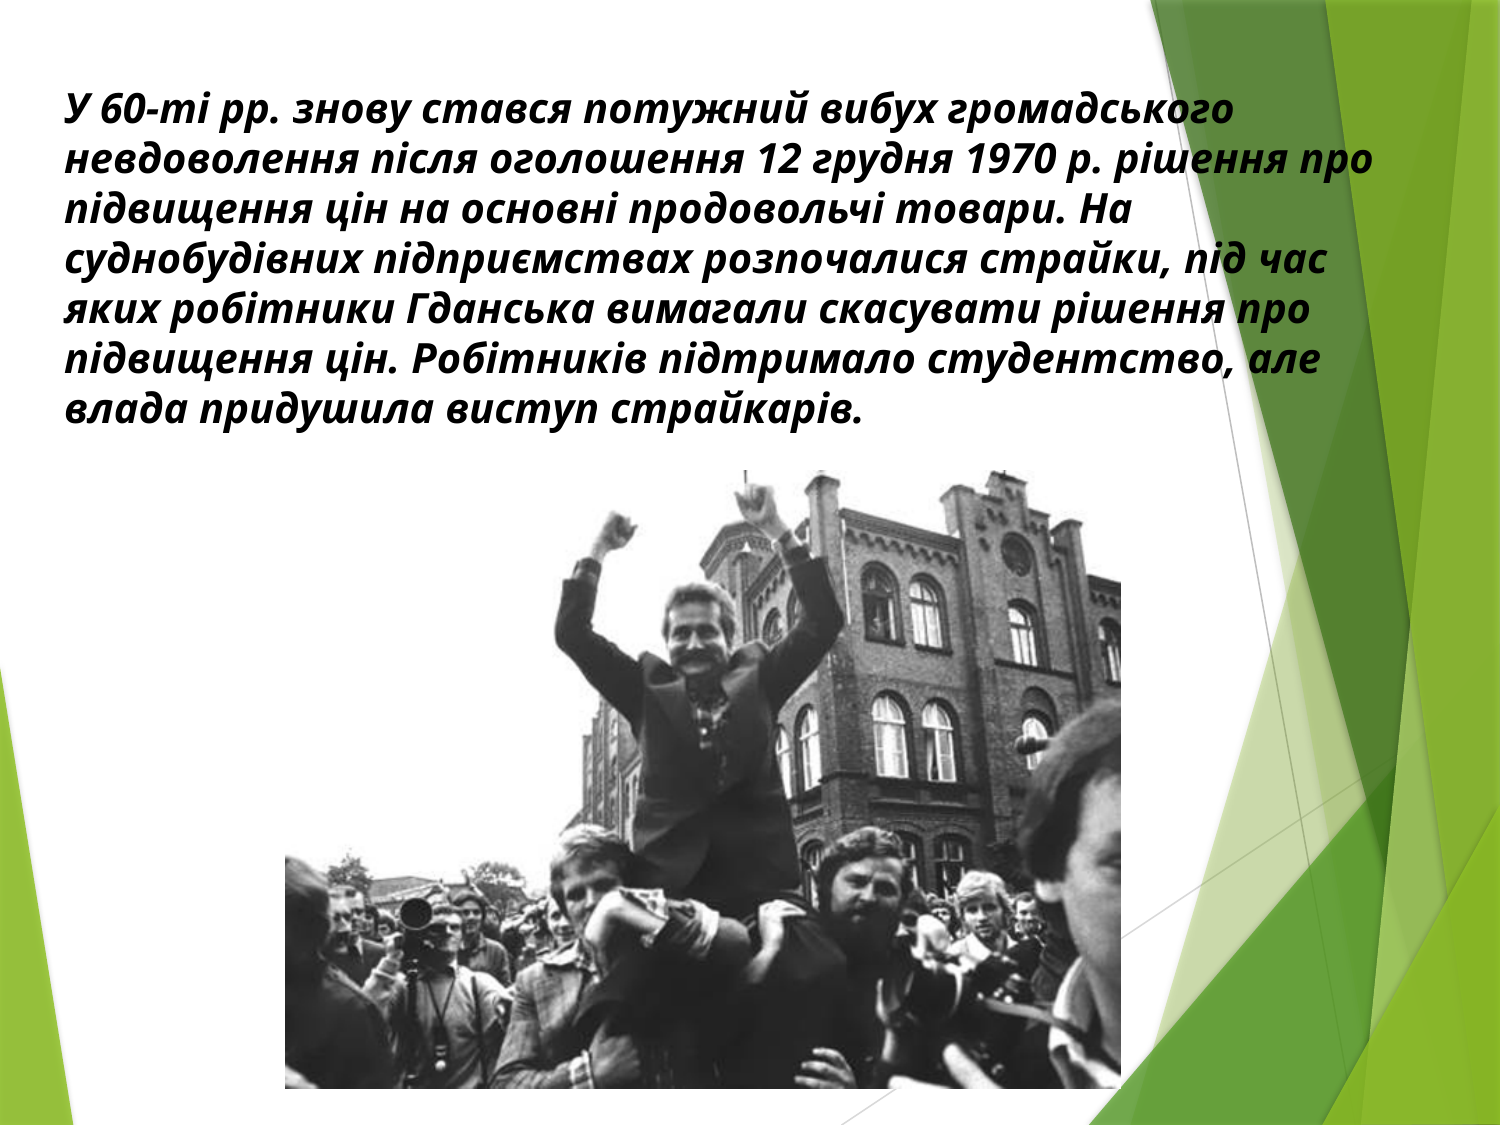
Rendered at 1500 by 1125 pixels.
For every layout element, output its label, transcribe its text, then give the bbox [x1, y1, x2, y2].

text_box У 60-ті pp. знову стався потужний вибух громадського невдоволення після оголошення 12 грудня 1970 р. рішення про підвищення цін на основні продовольчі товари. На суднобудівних підприємствах розпочалися страйки, під час яких робітники Гданська вимагали скасувати рішення про підвищення цін. Робітників підтримало студентство, але влада придушила виступ страйкарів. [49, 74, 1431, 439]
picture [284, 470, 1122, 1090]
